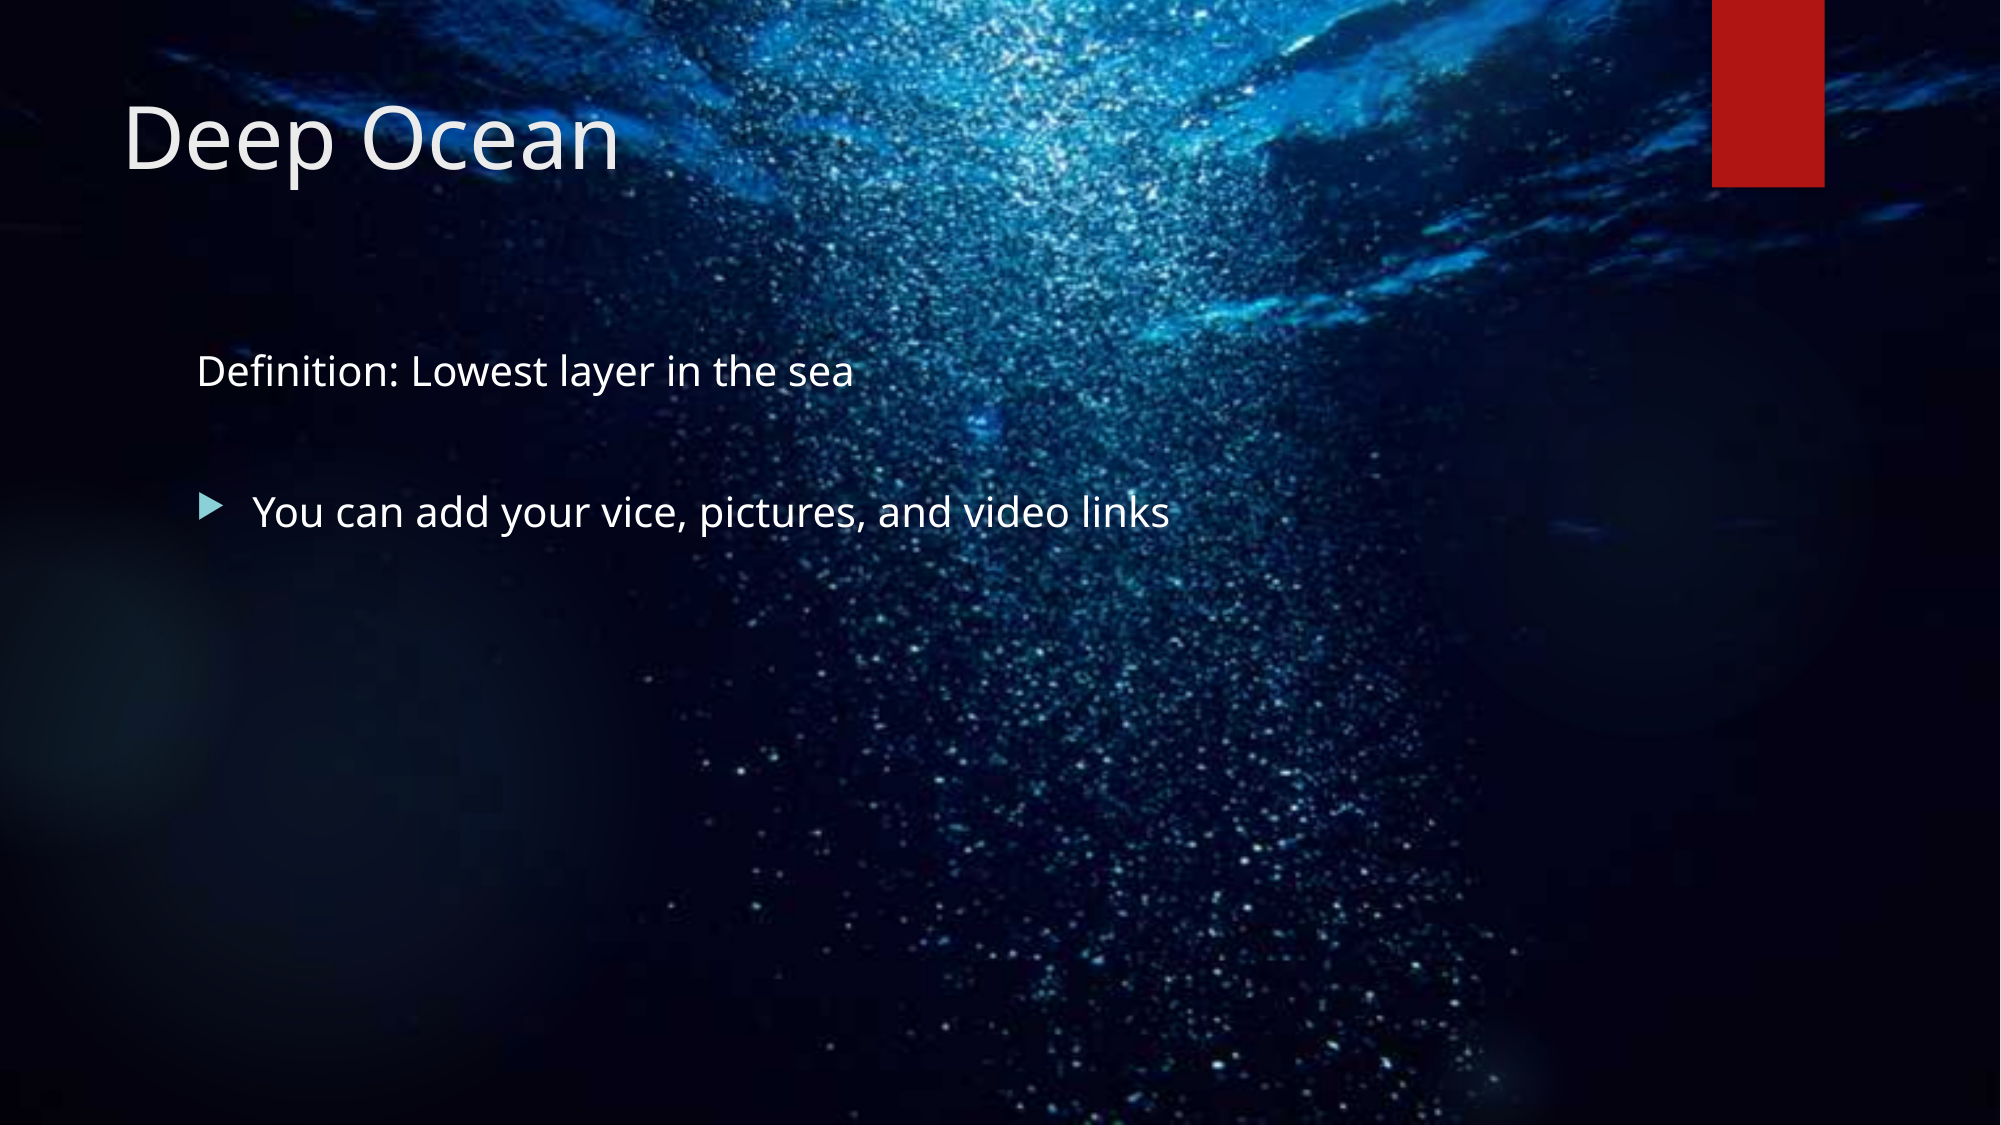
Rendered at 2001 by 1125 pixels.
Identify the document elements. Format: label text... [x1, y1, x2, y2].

title Deep Ocean [106, 74, 1649, 304]
picture [0, 0, 2001, 1125]
picture [910, 0, 918, 6]
list Definition: Lowest layer in the sea You can add your vice, pictures, and video links [181, 336, 1649, 1025]
